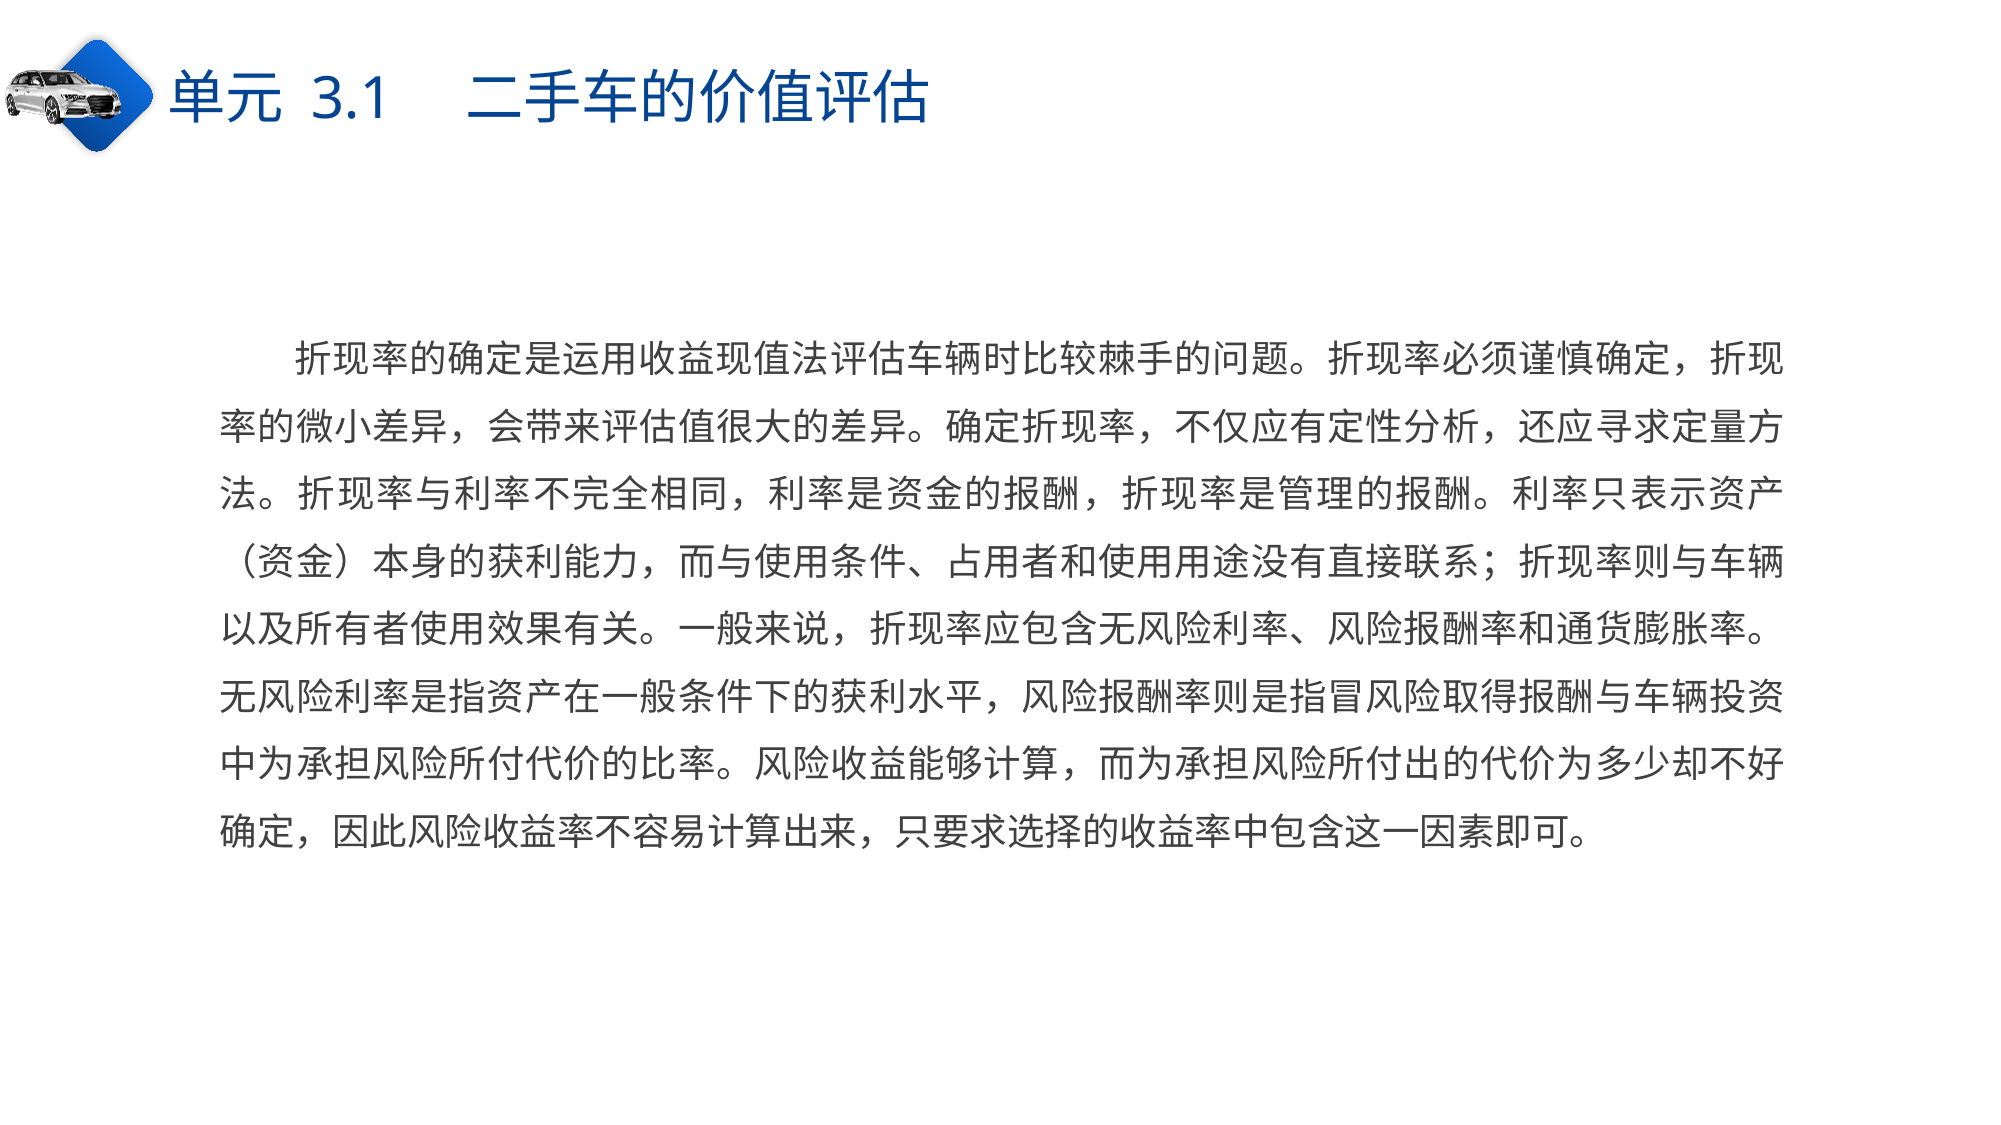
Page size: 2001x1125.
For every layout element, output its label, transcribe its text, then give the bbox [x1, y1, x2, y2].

text_box 折现率的确定是运用收益现值法评估车辆时比较棘手的问题。折现率必须谨慎确定，折现率的微小差异，会带来评估值很大的差异。确定折现率，不仅应有定性分析，还应寻求定量方法。折现率与利率不完全相同，利率是资金的报酬，折现率是管理的报酬。利率只表示资产（资金）本身的获利能力，而与使用条件、占用者和使用用途没有直接联系；折现率则与车辆以及所有者使用效果有关。一般来说，折现率应包含无风险利率、风险报酬率和通货膨胀率。无风险利率是指资产在一般条件下的获利水平，风险报酬率则是指冒风险取得报酬与车辆投资中为承担风险所付代价的比率。风险收益能够计算，而为承担风险所付出的代价为多少却不好确定，因此风险收益率不容易计算出来，只要求选择的收益率中包含这一因素即可。 [204, 305, 1800, 861]
text_box 单元 3.1 二手车的价值评估 [152, 52, 946, 138]
picture [0, 31, 125, 157]
